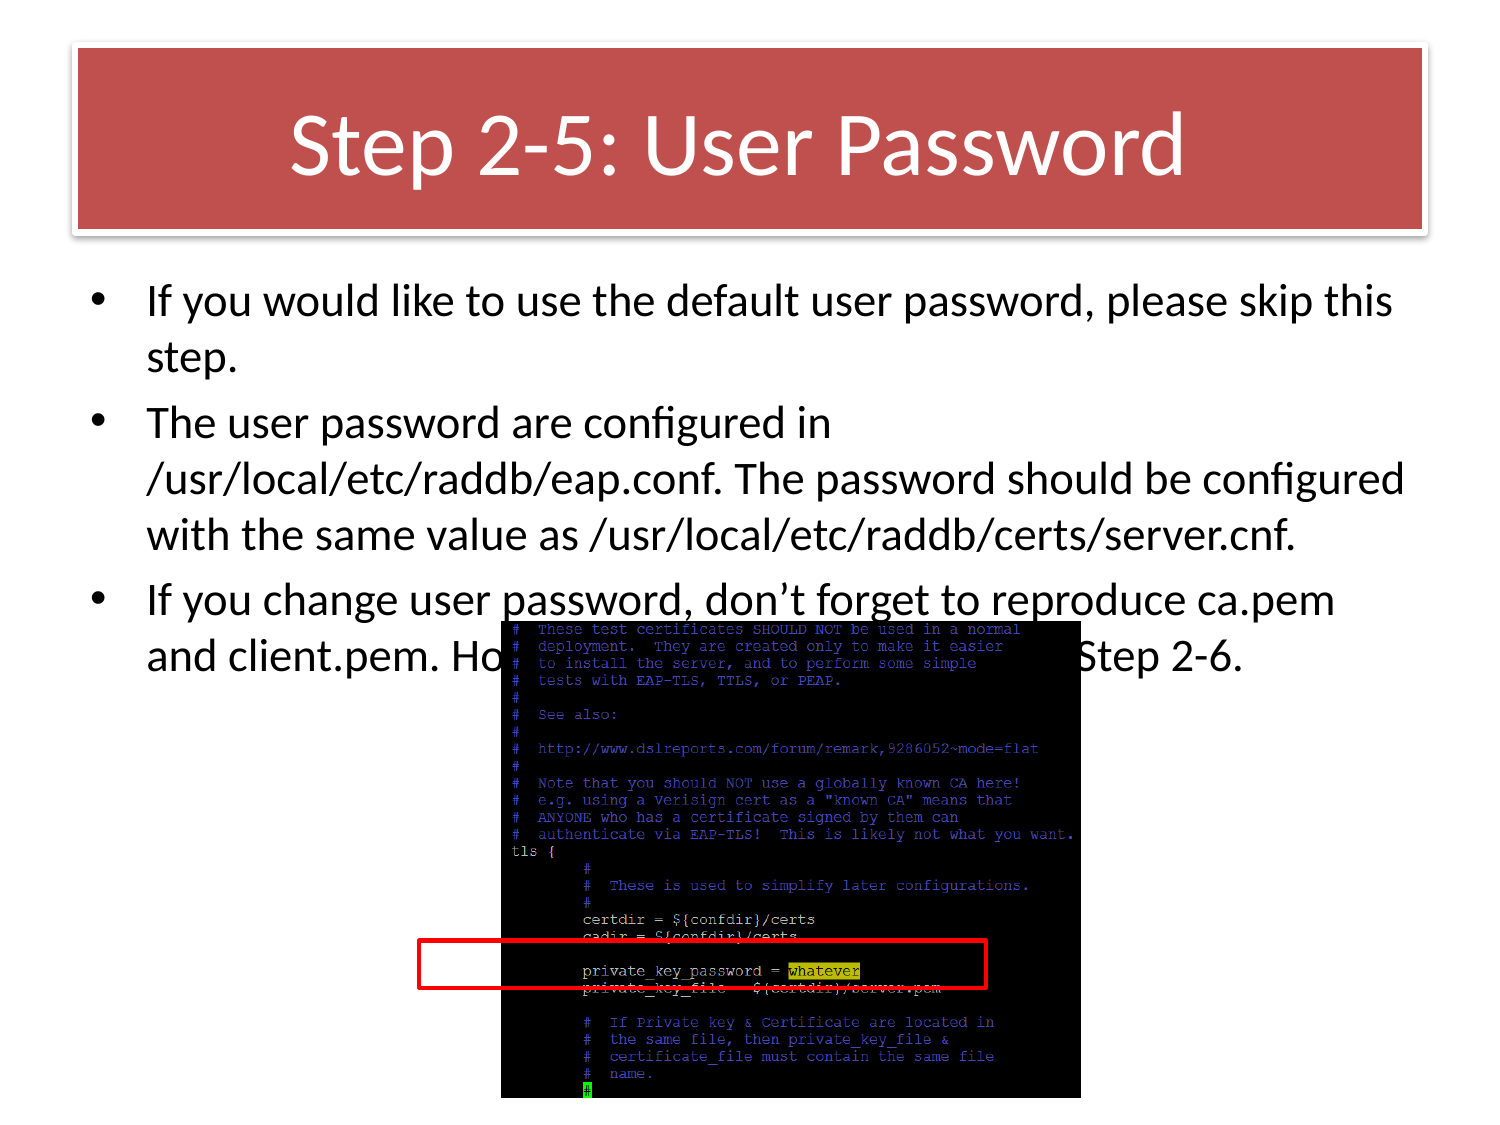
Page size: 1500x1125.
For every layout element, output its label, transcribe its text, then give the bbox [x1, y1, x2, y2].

list If you would like to use the default user password, please skip this step. The user password are configured in /usr/local/etc/raddb/eap.conf. The password should be configured with the same value as /usr/local/etc/raddb/certs/server.cnf. If you change user password, don’t forget to reproduce ca.pem and client.pem. How to do it? Please refer to the Step 2-6. [75, 262, 1425, 740]
picture [501, 621, 1081, 1098]
text_box [417, 938, 496, 990]
title Step 2-5: User Password [72, 42, 1428, 236]
